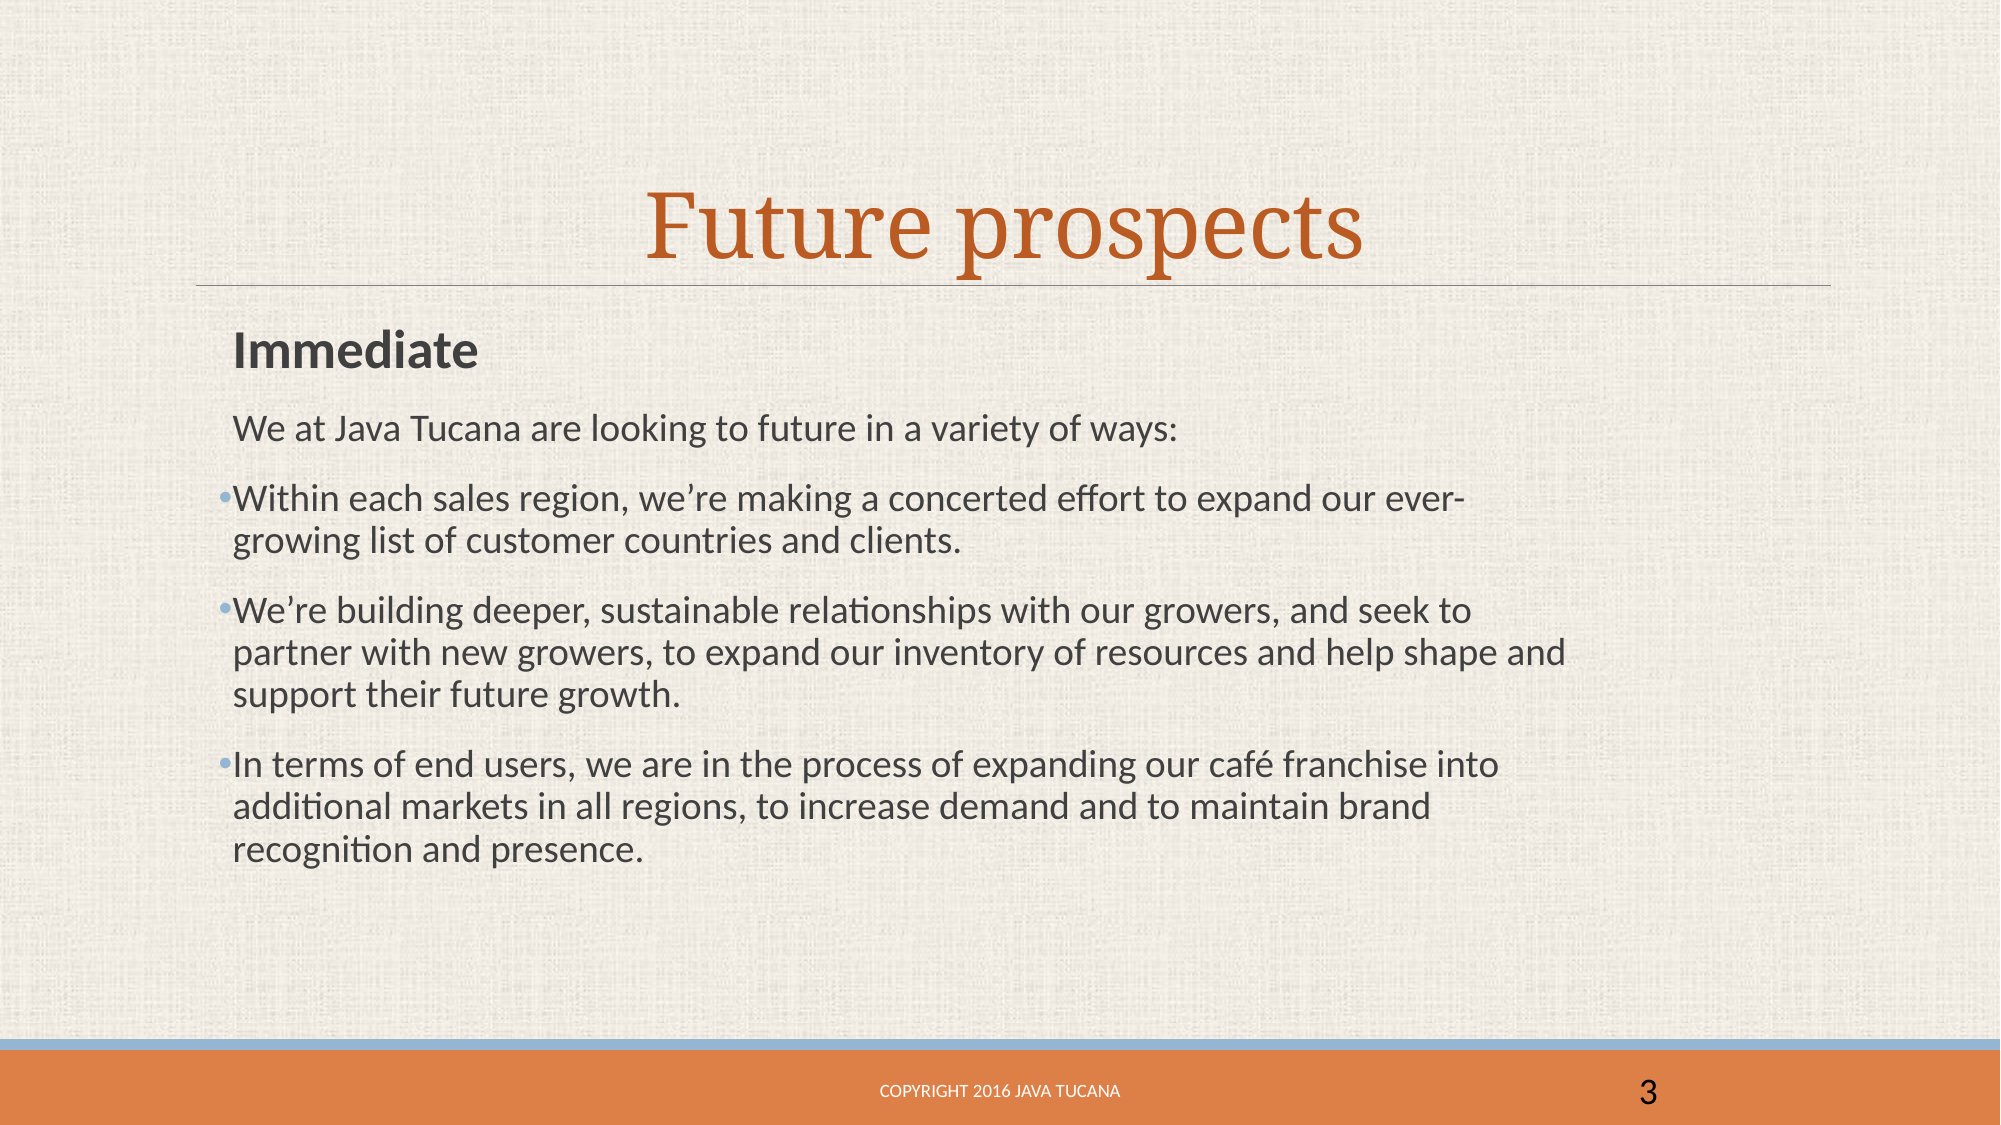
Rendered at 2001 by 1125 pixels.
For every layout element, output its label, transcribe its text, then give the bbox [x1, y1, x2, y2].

title Future prospects [180, 47, 1830, 285]
footer Copyright 2016 Java Tucana [604, 1059, 1396, 1120]
list Immediate We at Java Tucana are looking to future in a variety of ways: Within each sales region, we’re making a concerted effort to expand our ever-growing list of customer countries and clients. We’re building deeper, sustainable relationships with our growers, and seek to partner with new growers, to expand our inventory of resources and help shape and support their future growth. In terms of end users, we are in the process of expanding our café franchise into additional markets in all regions, to increase demand and to maintain brand recognition and presence. [218, 314, 1578, 880]
slide_number 3 [1624, 1059, 1840, 1120]
